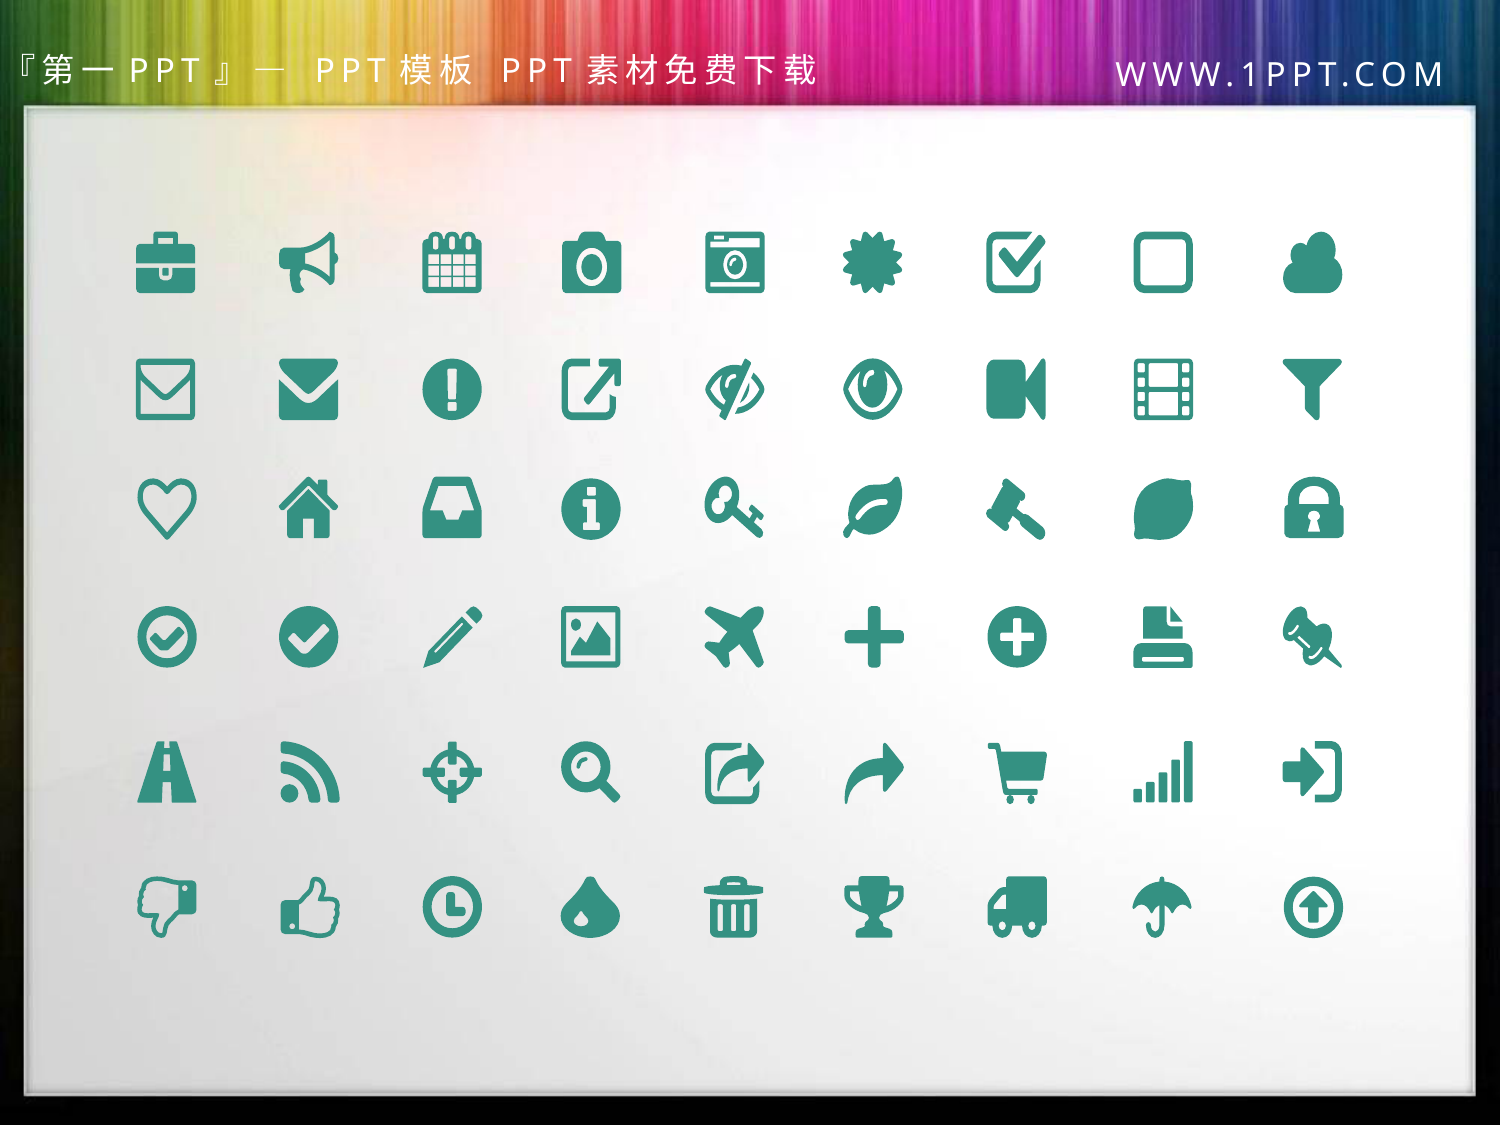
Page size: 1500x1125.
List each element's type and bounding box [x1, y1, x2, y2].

text_box [422, 476, 482, 539]
text_box [1133, 643, 1193, 668]
text_box [280, 741, 340, 803]
text_box [561, 478, 621, 540]
text_box [422, 741, 482, 803]
text_box [705, 358, 752, 421]
text_box [422, 358, 482, 421]
text_box [135, 358, 196, 421]
text_box [843, 476, 903, 539]
picture [0, 0, 1500, 1125]
text_box [987, 742, 1047, 805]
text_box [137, 741, 197, 803]
text_box [1133, 788, 1142, 803]
text_box [1145, 781, 1155, 803]
text_box [843, 358, 903, 420]
text_box [278, 358, 338, 394]
text_box [422, 231, 482, 294]
text_box [1158, 772, 1168, 803]
text_box [137, 876, 197, 938]
text_box [844, 876, 904, 938]
text_box [423, 616, 473, 668]
text_box [561, 358, 616, 421]
text_box [137, 478, 197, 540]
text_box [562, 231, 622, 294]
text_box [136, 267, 196, 294]
text_box [278, 476, 339, 539]
text_box [560, 876, 620, 938]
text_box [998, 234, 1046, 278]
text_box [704, 476, 764, 538]
text_box [705, 742, 760, 805]
text_box [1133, 358, 1194, 421]
text_box [422, 876, 482, 938]
text_box [1282, 747, 1324, 797]
text_box [703, 876, 764, 896]
text_box [1283, 231, 1343, 294]
text_box [137, 606, 197, 668]
text_box [717, 742, 765, 792]
text_box [1282, 358, 1342, 421]
text_box [1133, 478, 1194, 540]
text_box [280, 876, 340, 939]
text_box [1283, 876, 1344, 939]
text_box [705, 231, 765, 294]
text_box [561, 606, 621, 668]
text_box [844, 742, 904, 805]
text_box [1282, 606, 1342, 668]
text_box [987, 606, 1047, 668]
text_box [710, 898, 758, 938]
text_box [1143, 606, 1183, 639]
text_box [1133, 231, 1193, 294]
text_box [279, 606, 339, 668]
text_box [1132, 876, 1192, 938]
text_box [561, 741, 621, 803]
text_box [1183, 741, 1193, 803]
text_box [987, 876, 1047, 938]
text_box [844, 606, 904, 668]
text_box [465, 606, 483, 624]
text_box [986, 478, 1046, 540]
text_box [583, 358, 621, 405]
text_box [735, 372, 765, 414]
text_box [1171, 759, 1180, 803]
text_box [1284, 476, 1344, 539]
text_box [842, 231, 903, 294]
text_box [278, 379, 339, 421]
text_box [986, 231, 1041, 294]
text_box [1314, 741, 1342, 803]
text_box [279, 231, 339, 294]
text_box [136, 231, 196, 264]
text_box [704, 606, 764, 668]
text_box [986, 358, 1046, 420]
